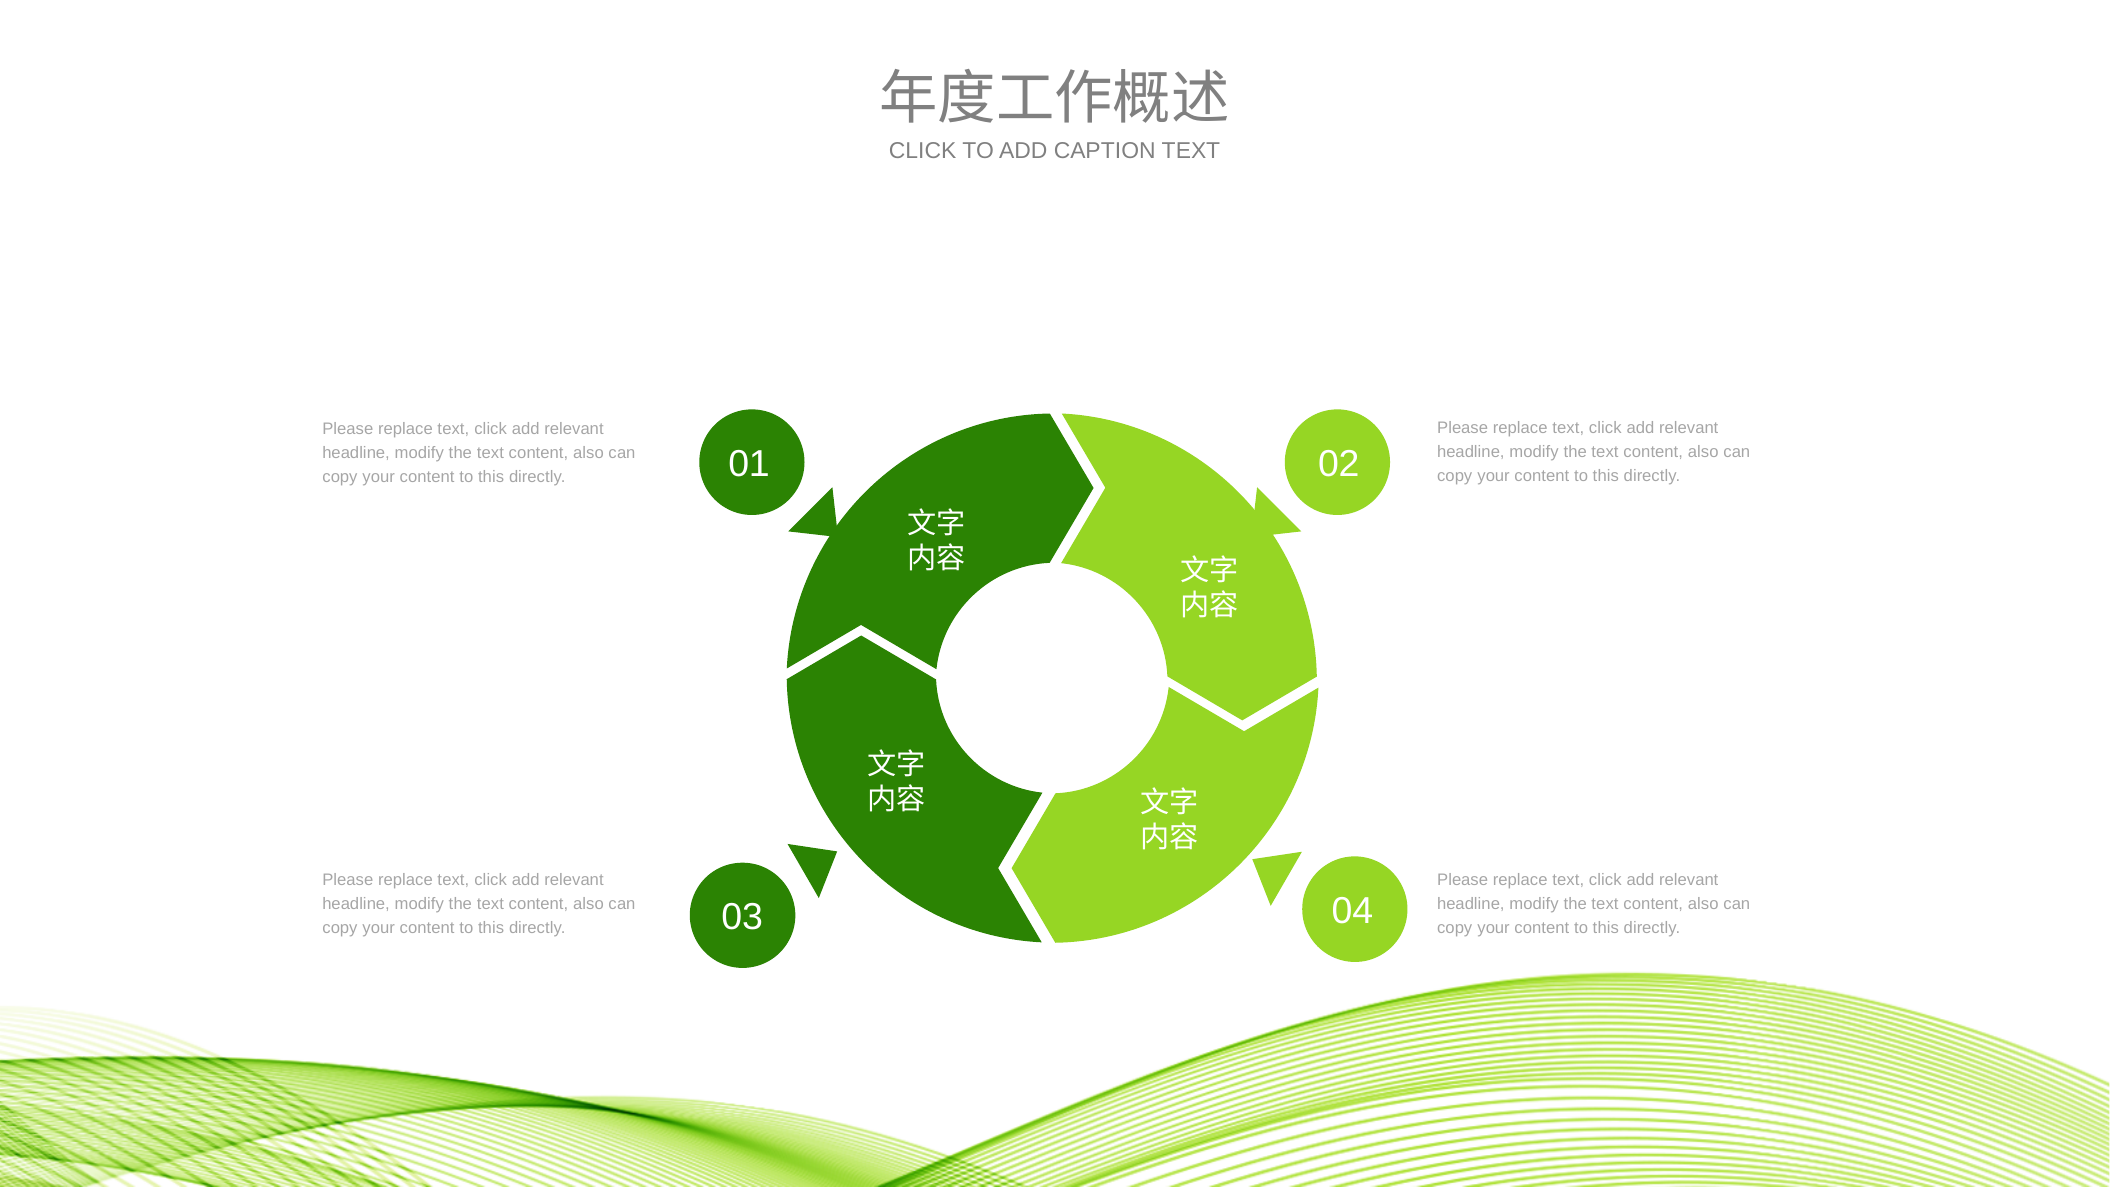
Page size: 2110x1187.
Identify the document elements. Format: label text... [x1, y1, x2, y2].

text_box 文字内容 [1167, 530, 1252, 643]
text_box 文字内容 [895, 483, 979, 595]
picture [0, 0, 2110, 1187]
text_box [1234, 409, 1391, 543]
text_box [699, 409, 856, 543]
text_box [1061, 413, 1317, 721]
text_box 文字内容 [1127, 762, 1212, 875]
text_box 年度工作概述 [865, 60, 1245, 131]
text_box Please replace text, click add relevant headline, modify the text content, also can copy your content to this directly. [322, 414, 660, 486]
text_box Please replace text, click add relevant headline, modify the text content, also can copy your content to this directly. [1437, 413, 1782, 485]
text_box CLICK TO ADD CAPTION TEXT [865, 135, 1245, 163]
text_box [786, 635, 1043, 943]
text_box Please replace text, click add relevant headline, modify the text content, also can copy your content to this directly. [322, 865, 660, 937]
text_box 文字内容 [855, 724, 939, 836]
text_box [1011, 686, 1319, 943]
text_box [786, 413, 1094, 670]
text_box Please replace text, click add relevant headline, modify the text content, also can copy your content to this directly. [1437, 865, 1782, 937]
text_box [684, 827, 841, 961]
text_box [1248, 835, 1405, 969]
